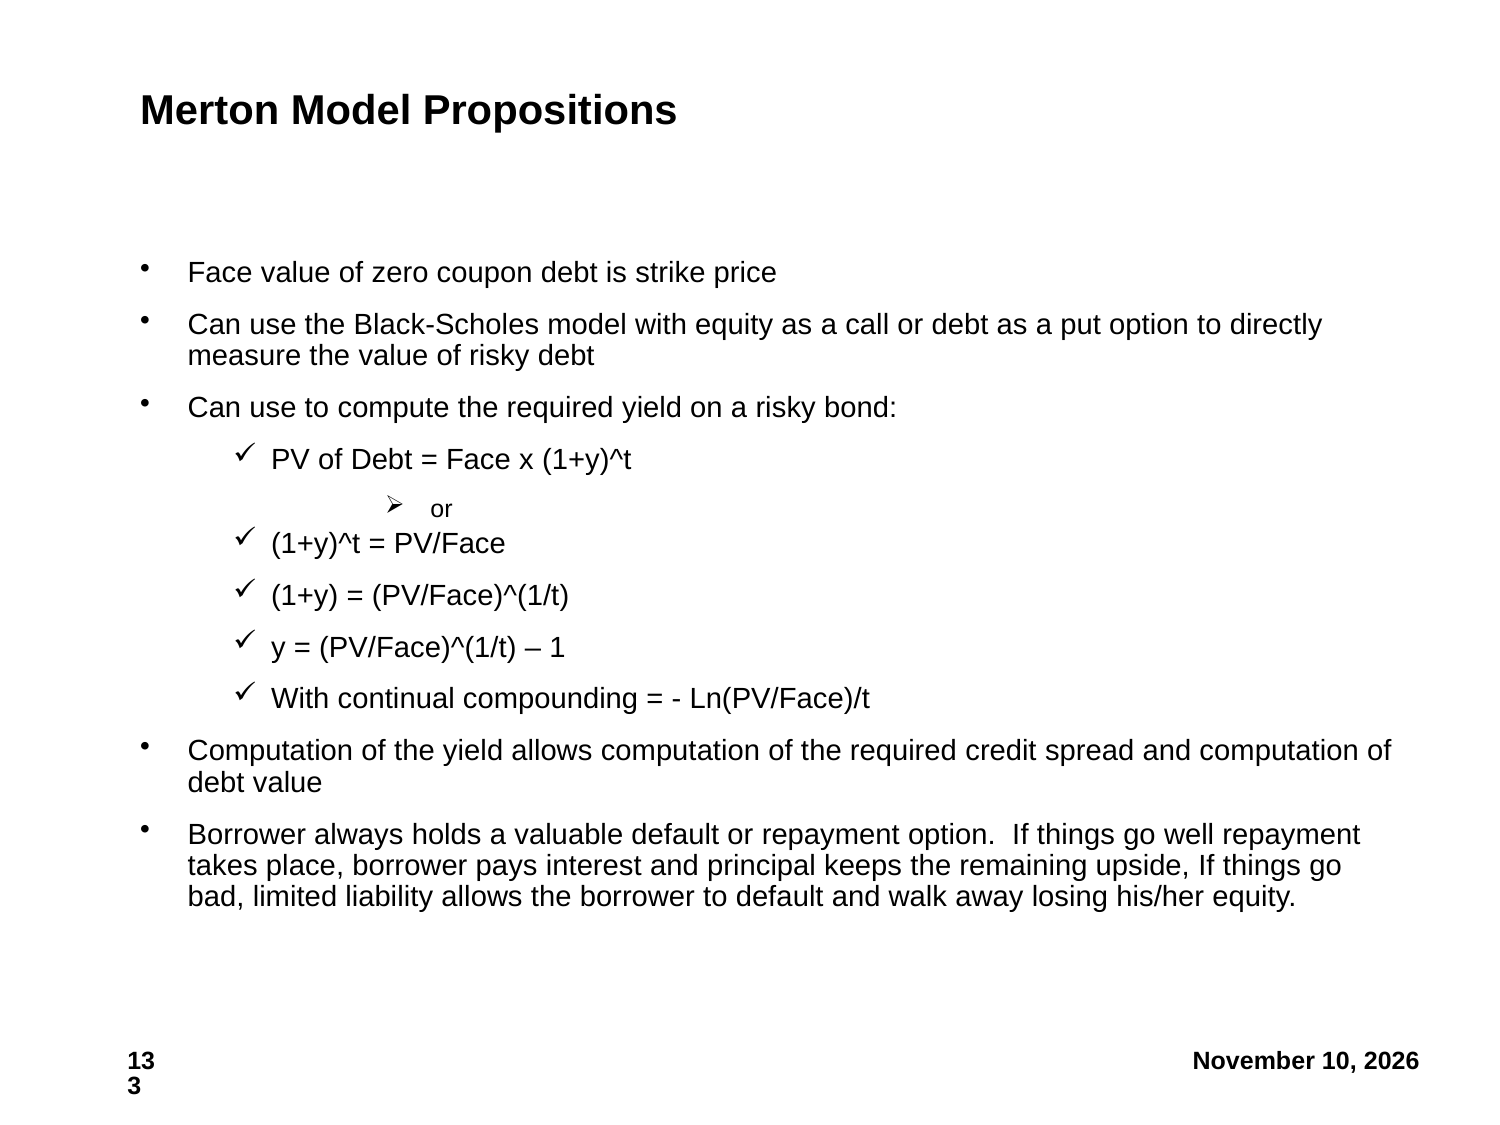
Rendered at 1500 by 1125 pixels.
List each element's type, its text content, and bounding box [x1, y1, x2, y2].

list Face value of zero coupon debt is strike price Can use the Black-Scholes model with equity as a call or debt as a put option to directly measure the value of risky debt Can use to compute the required yield on a risky bond: PV of Debt = Face x (1+y)^t or (1+y)^t = PV/Face (1+y) = (PV/Face)^(1/t) y = (PV/Face)^(1/t) – 1 With continual compounding = - Ln(PV/Face)/t Computation of the yield allows computation of the required credit spread and computation of debt value Borrower always holds a valuable default or repayment option. If things go well repayment takes place, borrower pays interest and principal keeps the remaining upside, If things go bad, limited liability allows the borrower to default and walk away losing his/her equity. [124, 249, 1413, 1001]
title Merton Model Propositions [124, 74, 1376, 226]
